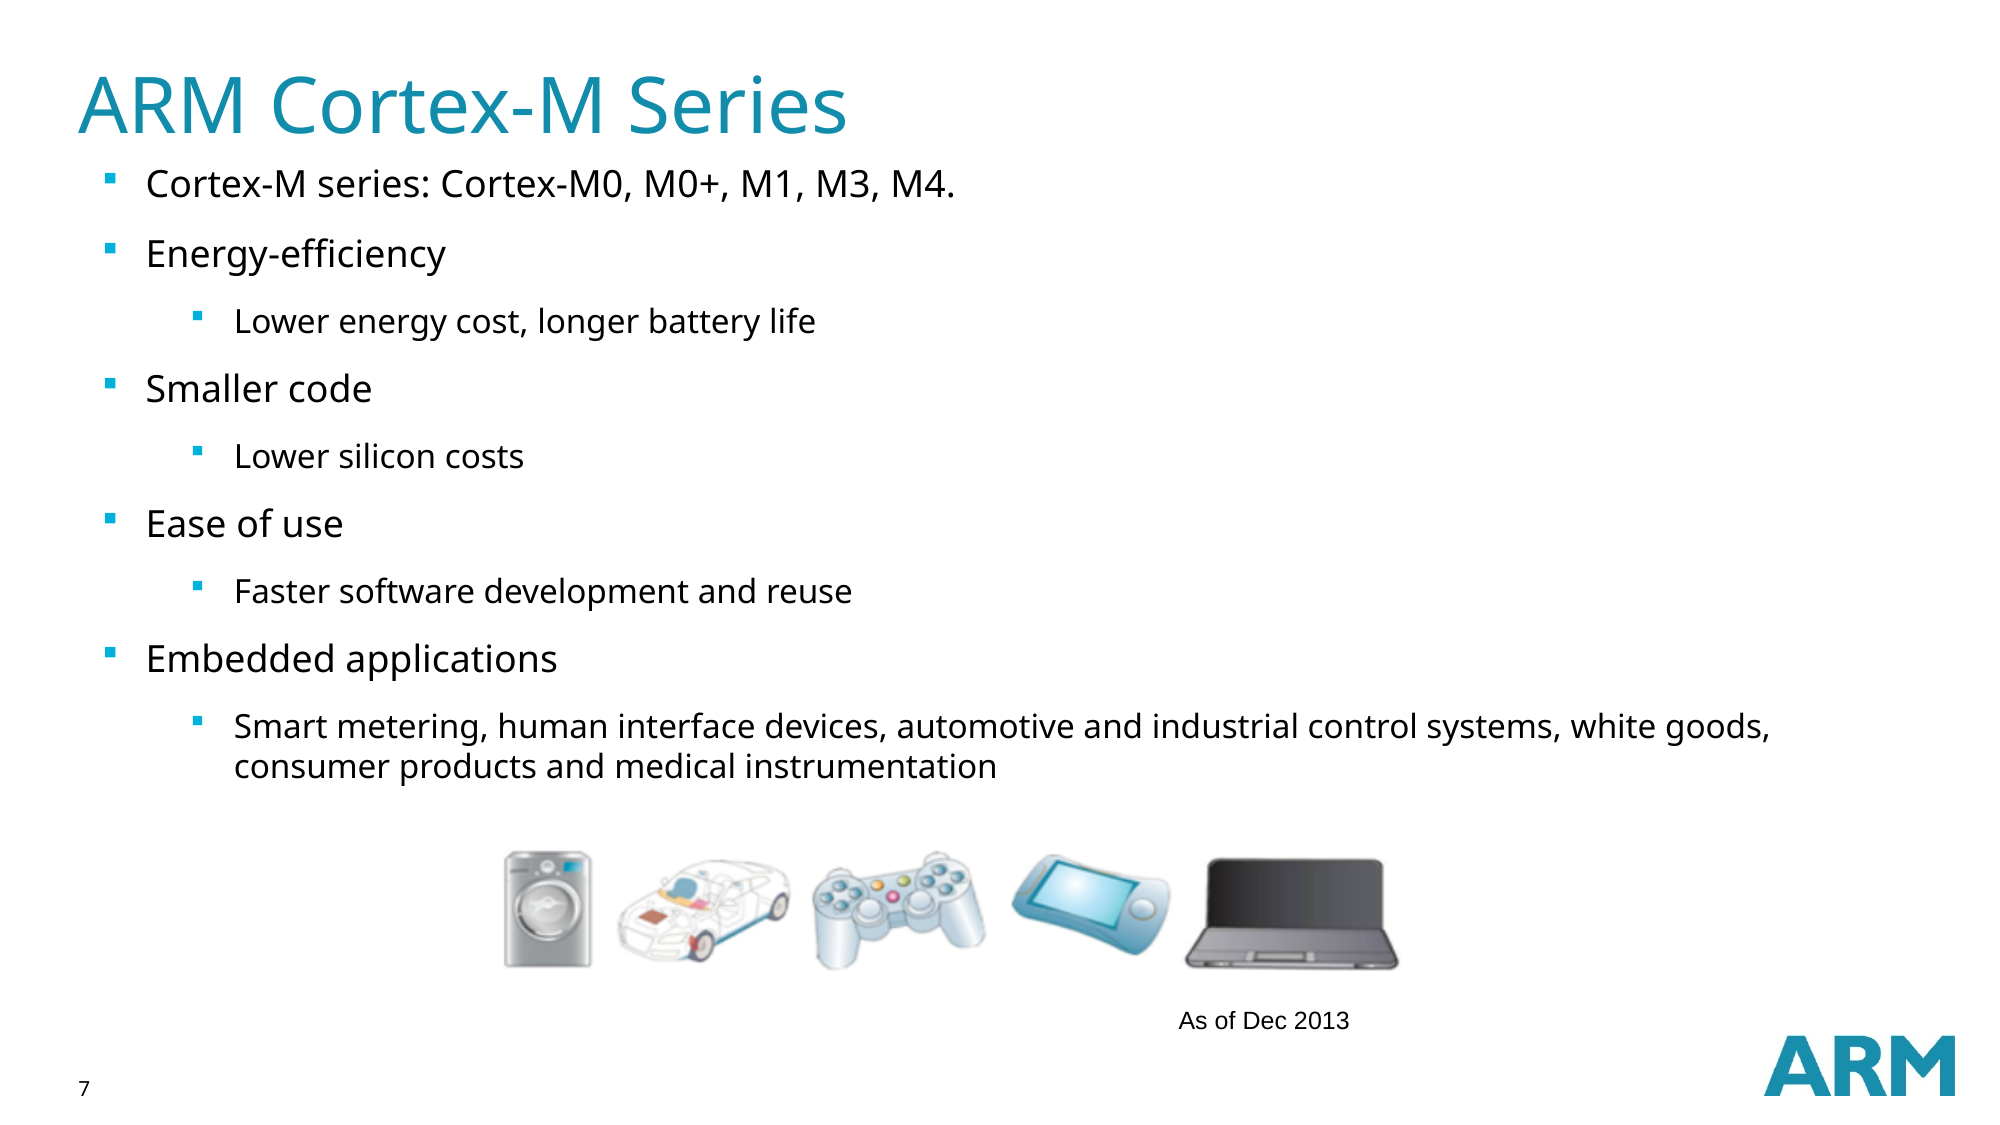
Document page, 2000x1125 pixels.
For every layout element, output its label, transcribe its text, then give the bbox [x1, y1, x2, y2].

picture [451, 832, 1451, 995]
title ARM Cortex-M Series [78, 55, 1910, 150]
picture [1763, 1035, 1955, 1096]
list Cortex-M series: Cortex-M0, M0+, M1, M3, M4. Energy-efficiency Lower energy cost, longer battery life Smaller code Lower silicon costs Ease of use Faster software development and reuse Embedded applications Smart metering, human interface devices, automotive and industrial control systems, white goods, consumer products and medical instrumentation [102, 160, 1867, 794]
text_box As of Dec 2013 [1163, 1006, 1450, 1043]
